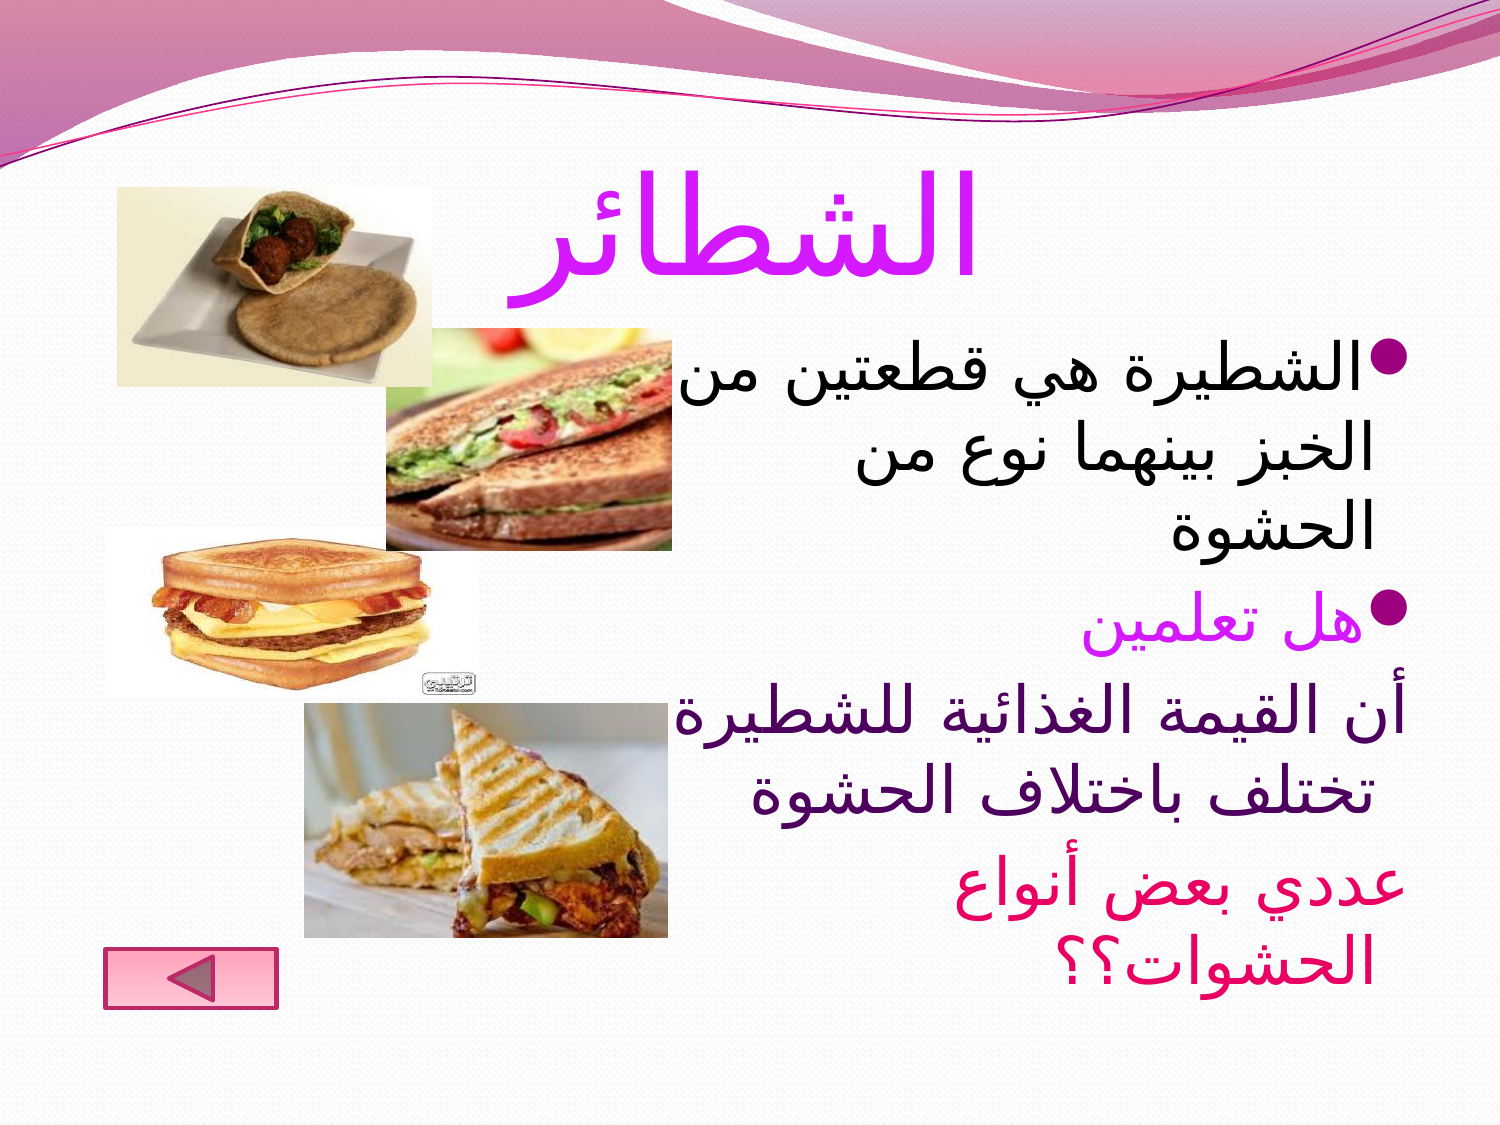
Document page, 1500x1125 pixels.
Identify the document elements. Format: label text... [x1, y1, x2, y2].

picture [105, 527, 479, 697]
picture [386, 327, 673, 551]
text_box [103, 947, 279, 1010]
title الشطائر [75, 115, 1425, 303]
picture [304, 702, 669, 938]
picture [116, 187, 433, 387]
list الشطيرة هي قطعتين من الخبز بينهما نوع من الحشوة هل تعلمين أن القيمة الغذائية للشطيرة تختلف باختلاف الحشوة عددي بعض أنواع الحشوات؟؟ [656, 317, 1425, 1038]
